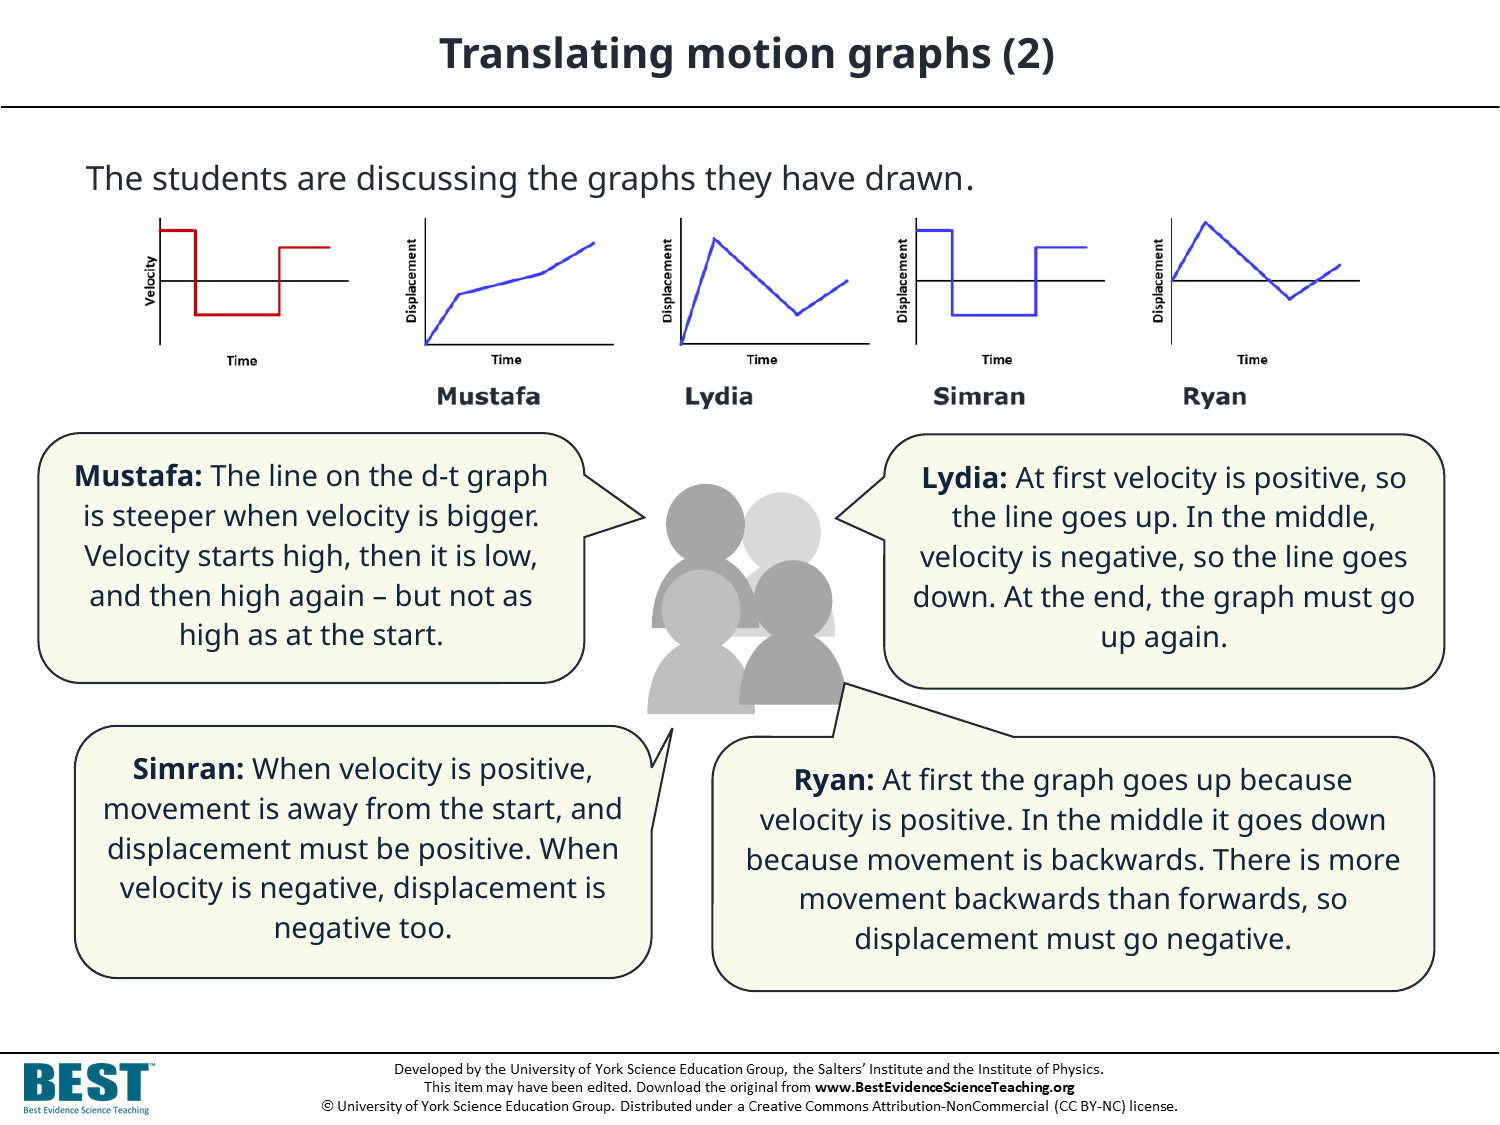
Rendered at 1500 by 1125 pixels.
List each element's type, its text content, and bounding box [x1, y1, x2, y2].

picture [0, 106, 1500, 1125]
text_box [38, 433, 1445, 992]
text_box Translating motion graphs (2) [23, 4, 1471, 99]
